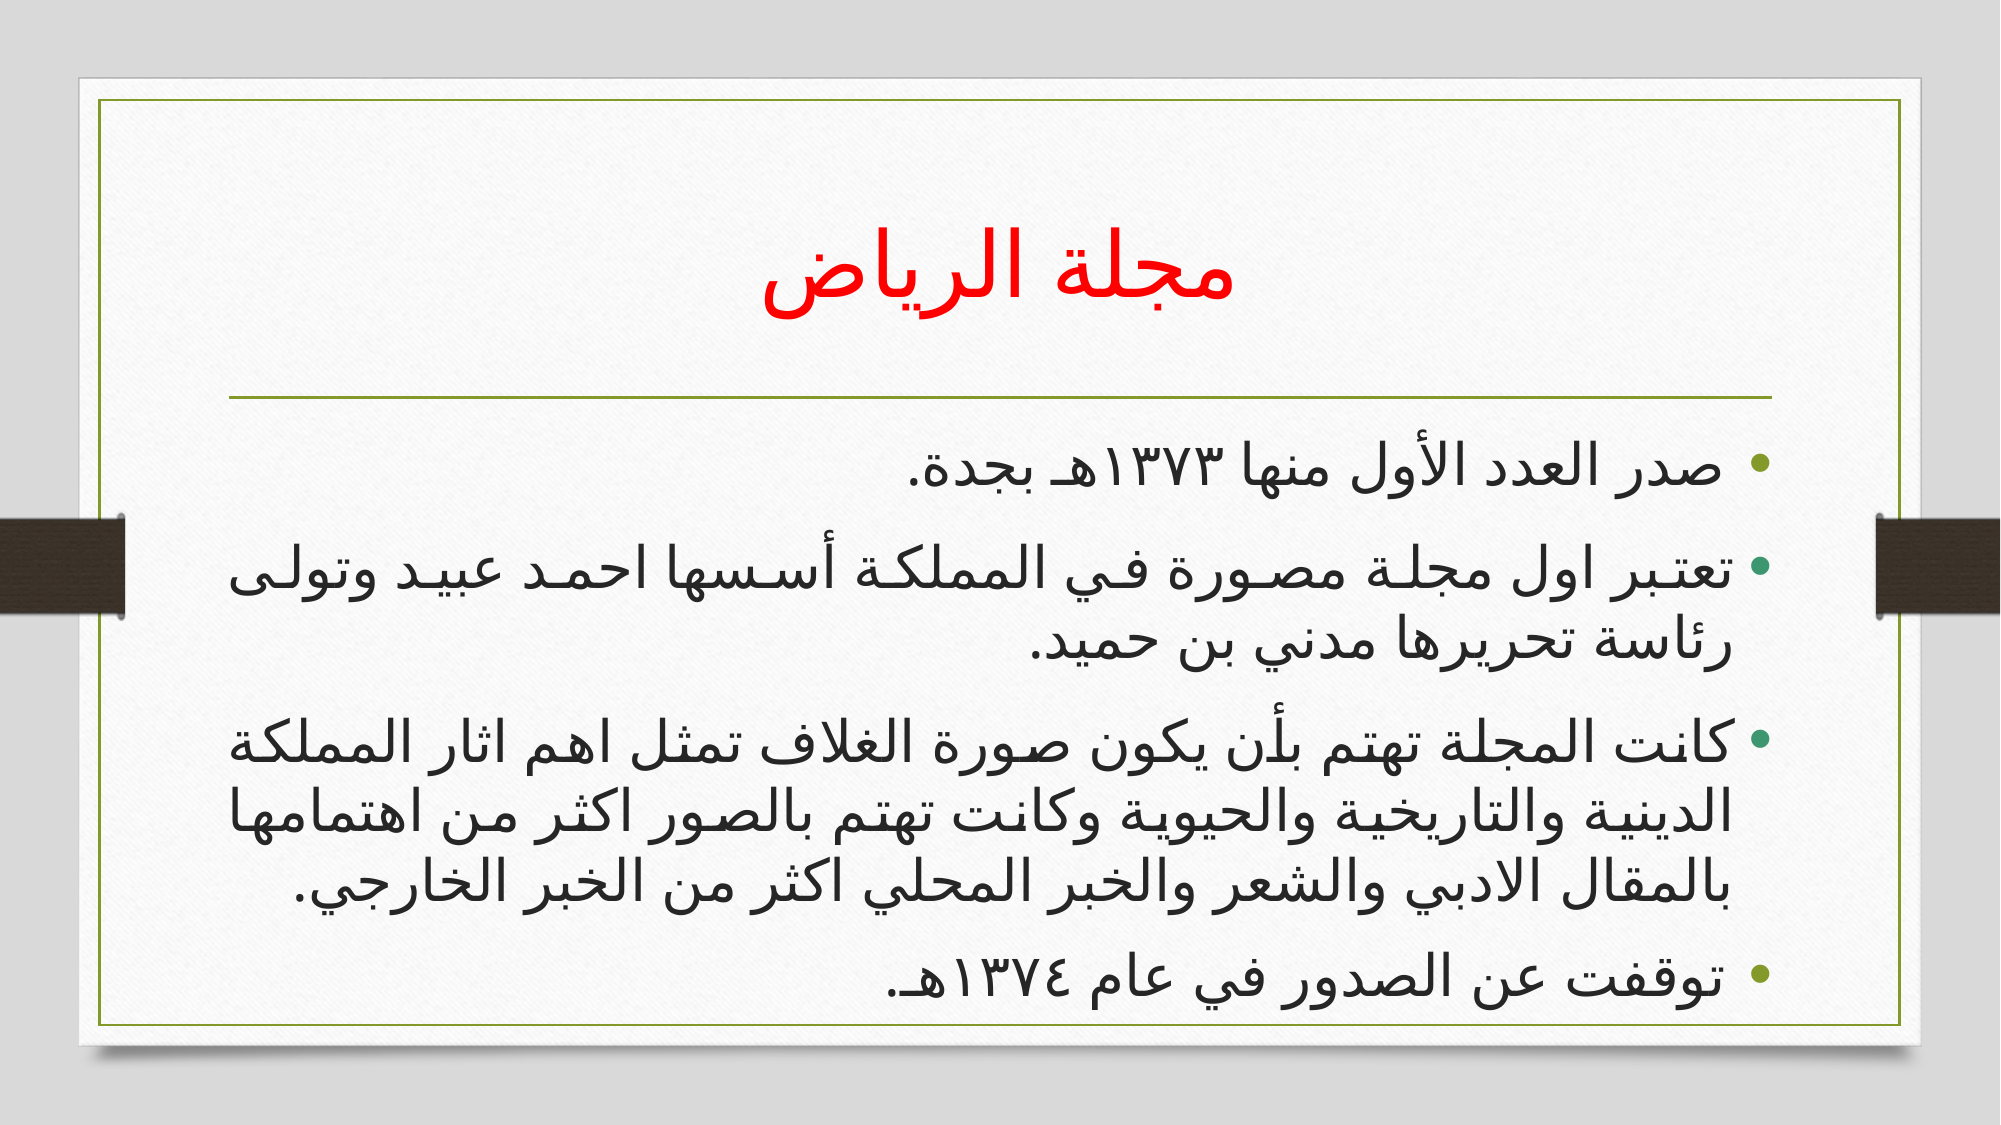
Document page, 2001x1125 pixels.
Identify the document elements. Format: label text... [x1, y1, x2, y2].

list صدر العدد الأول منها ١٣٧٣هـ بجدة. تعتبر اول مجلة مصورة في المملكة أسسها احمد عبيد وتولى رئاسة تحريرها مدني بن حميد. كانت المجلة تهتم بأن يكون صورة الغلاف تمثل اهم اثار المملكة الدينية والتاريخية والحيوية وكانت تهتم بالصور اكثر من اهتمامها بالمقال الادبي والشعر والخبر المحلي اكثر من الخبر الخارجي. توقفت عن الصدور في عام ١٣٧٤هـ. [212, 419, 1788, 964]
picture [0, 0, 2001, 1125]
title مجلة الرياض [212, 161, 1788, 375]
